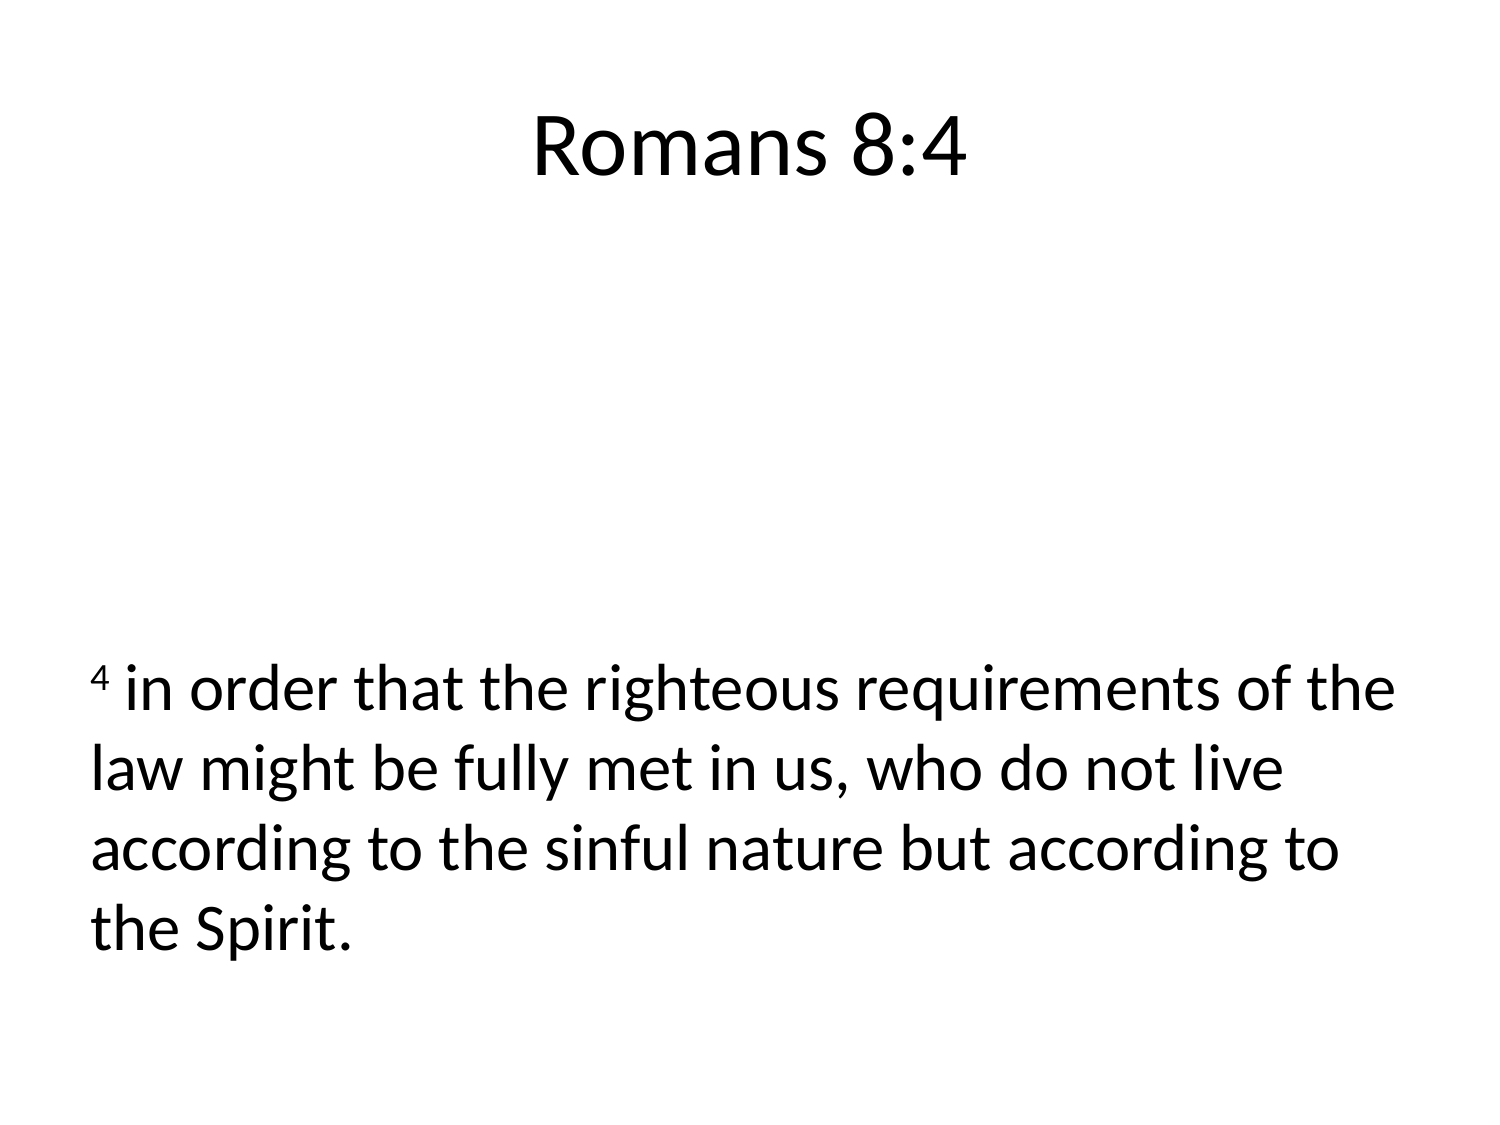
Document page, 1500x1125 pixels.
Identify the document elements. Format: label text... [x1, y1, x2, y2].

title Romans 8:4 [75, 45, 1425, 233]
list 4 in order that the righteous requirements of the law might be fully met in us, who do not live according to the sinful nature but according to the Spirit. [75, 262, 1425, 1005]
